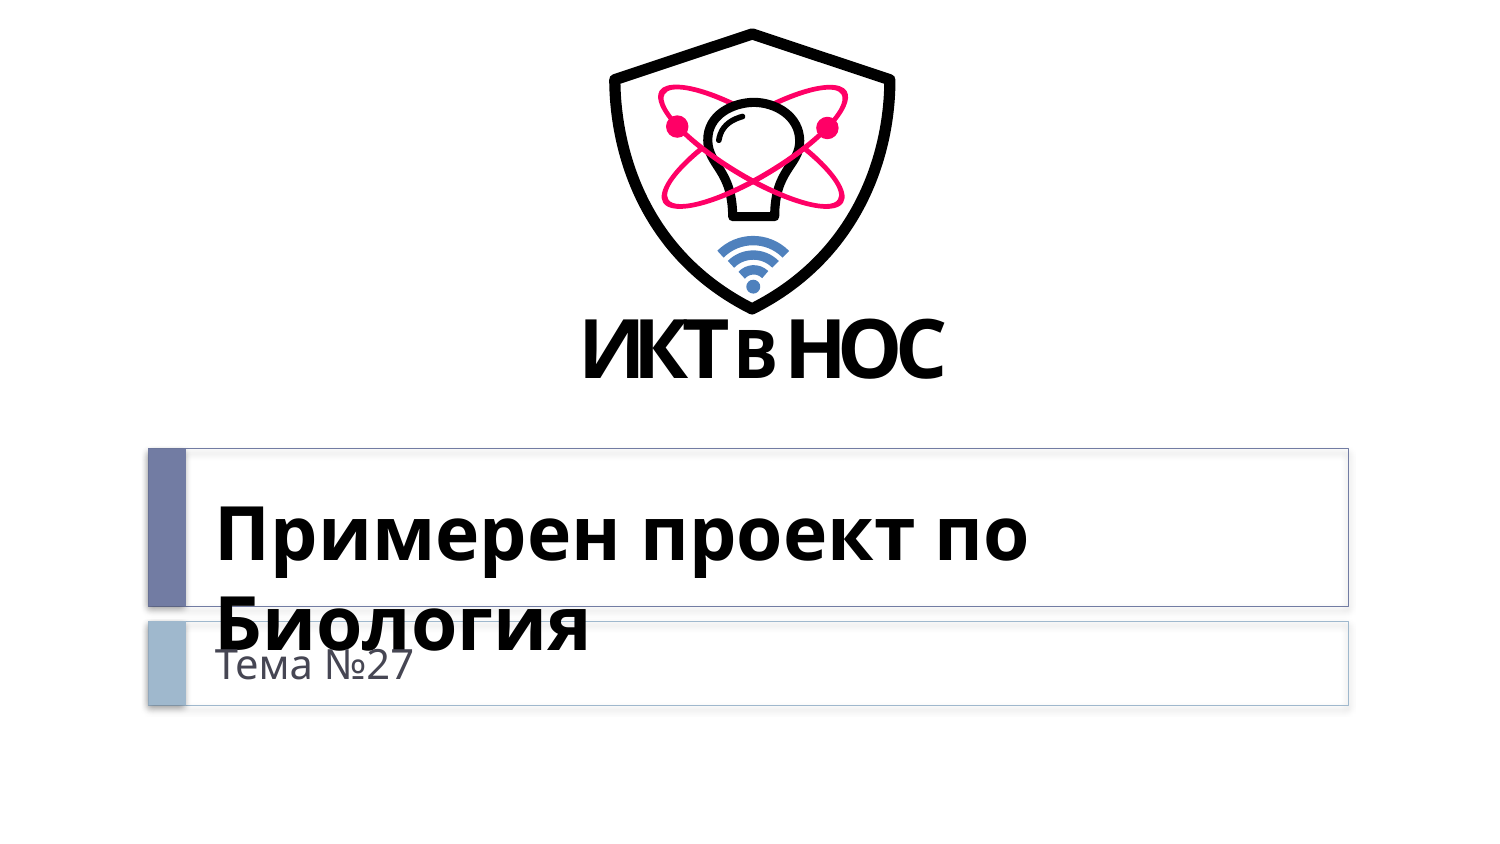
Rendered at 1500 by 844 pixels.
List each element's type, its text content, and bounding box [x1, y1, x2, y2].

title Примерен проект по Биология [200, 478, 1325, 600]
subtitle Тема №27 [200, 630, 1325, 697]
